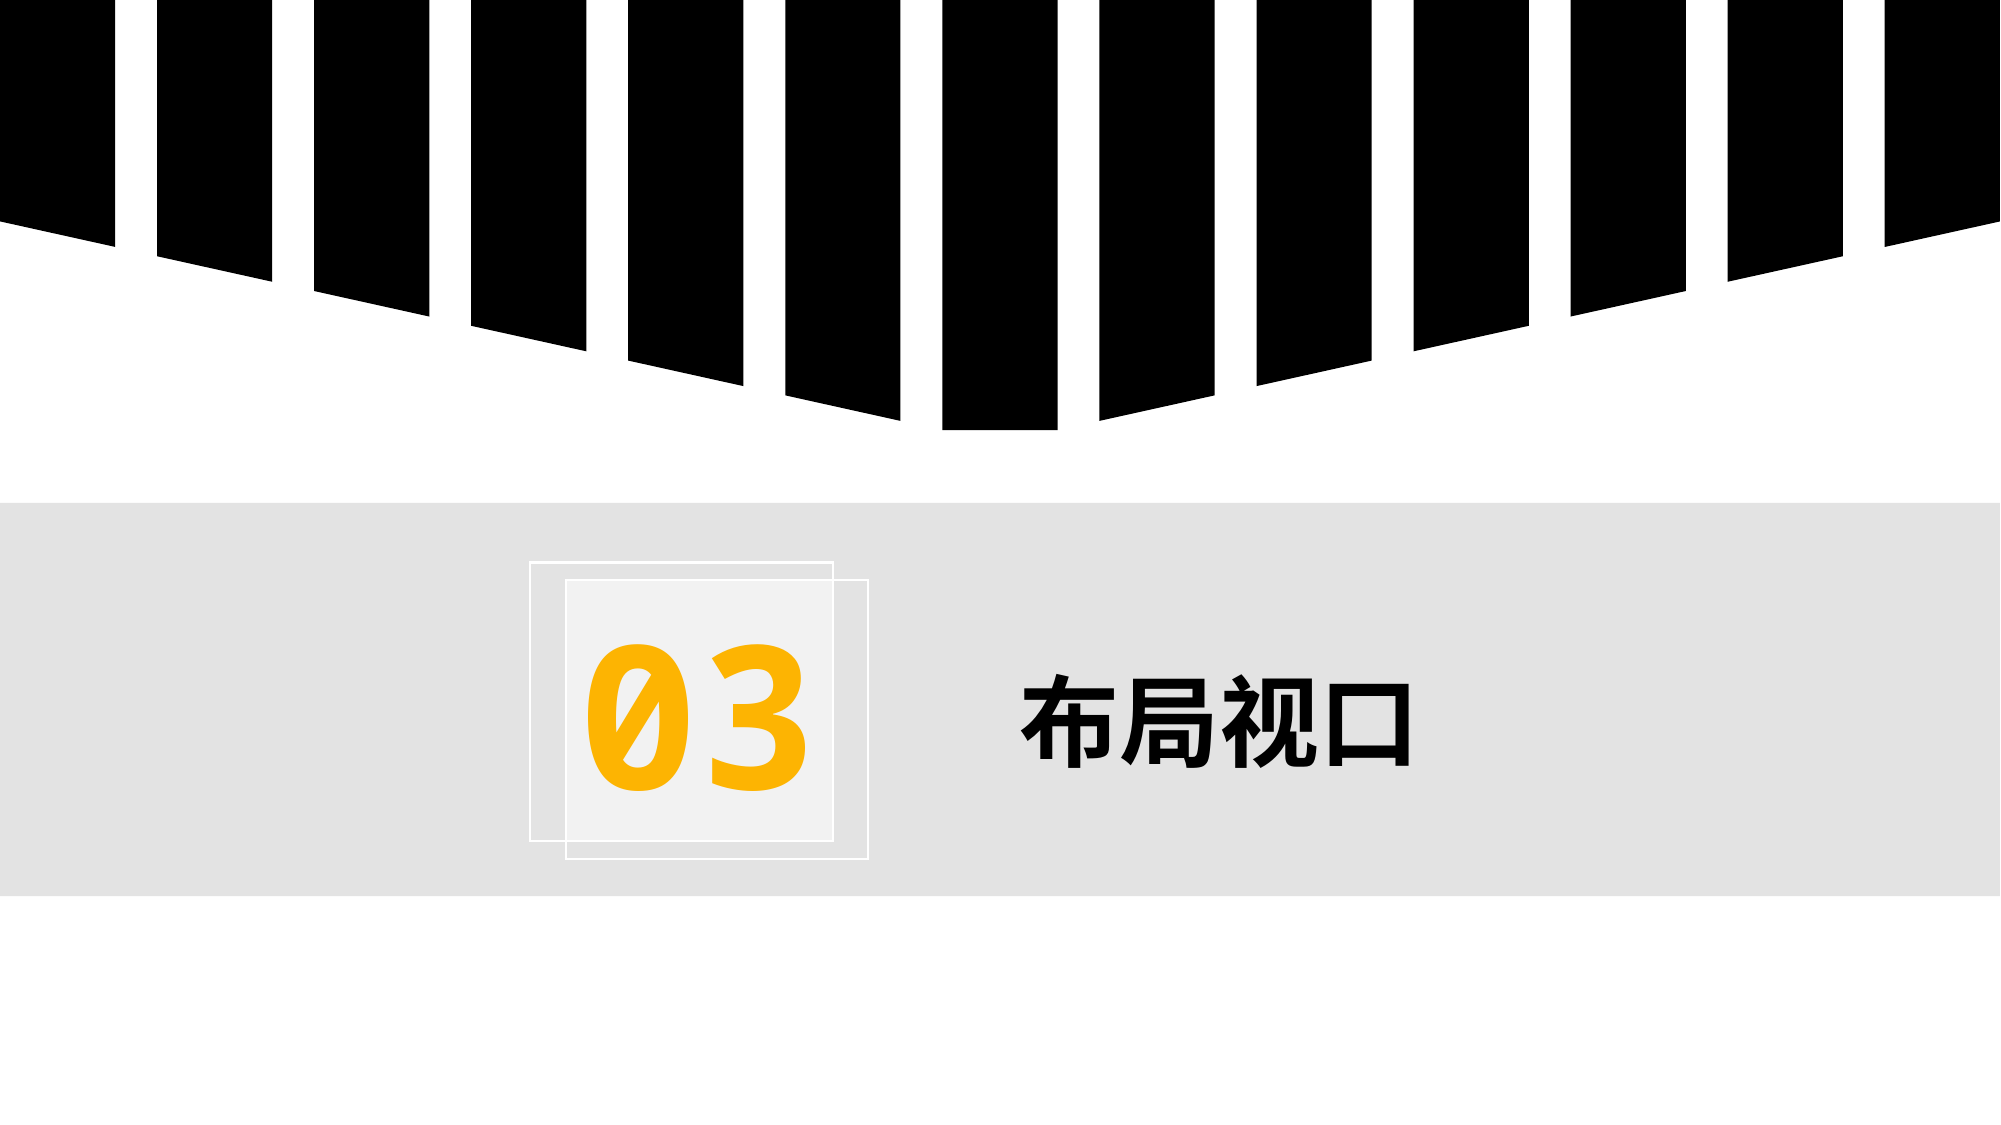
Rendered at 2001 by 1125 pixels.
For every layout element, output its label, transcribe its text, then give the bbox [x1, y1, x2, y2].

text_box 布局视口 [1005, 651, 1435, 787]
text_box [530, 562, 868, 860]
